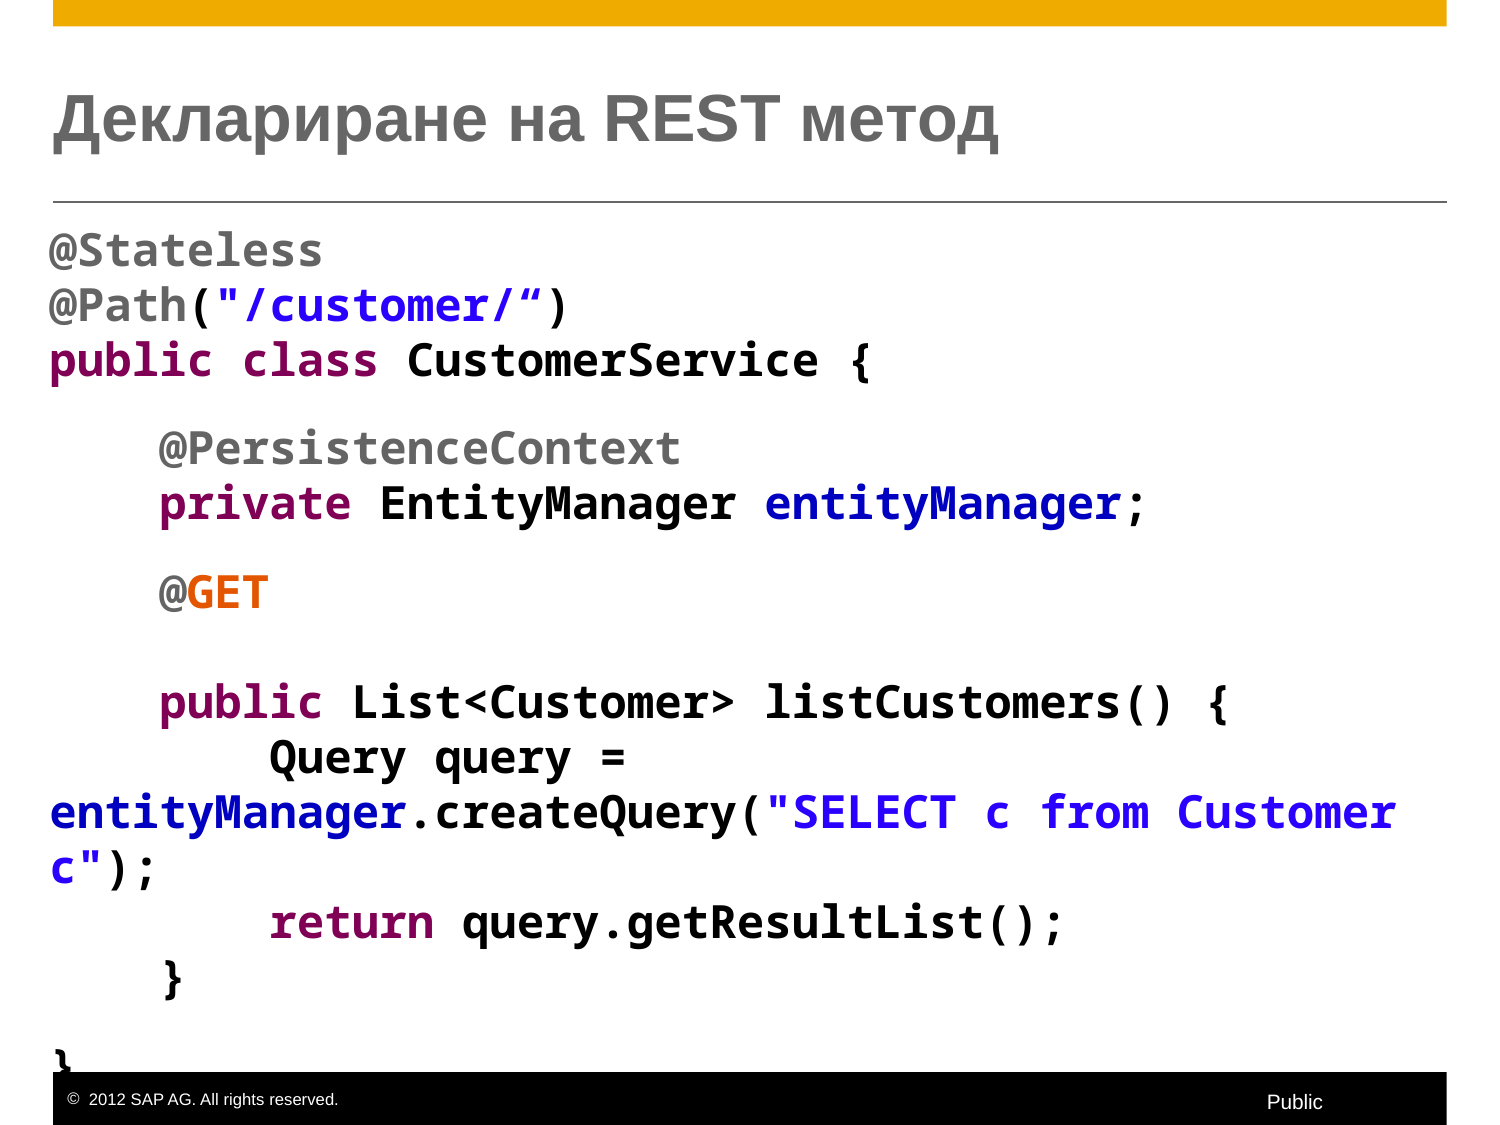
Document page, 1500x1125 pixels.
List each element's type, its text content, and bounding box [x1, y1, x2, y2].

title Деклариране на REST метод [53, 53, 1447, 178]
list @Stateless @Path("/customer/“) public class CustomerService { @PersistenceContext private EntityManager entityManager; @GET public List<Customer> listCustomers() { Query query = entityManager.createQuery("SELECT c from Customer c"); return query.getResultList(); } } [49, 220, 1443, 1064]
